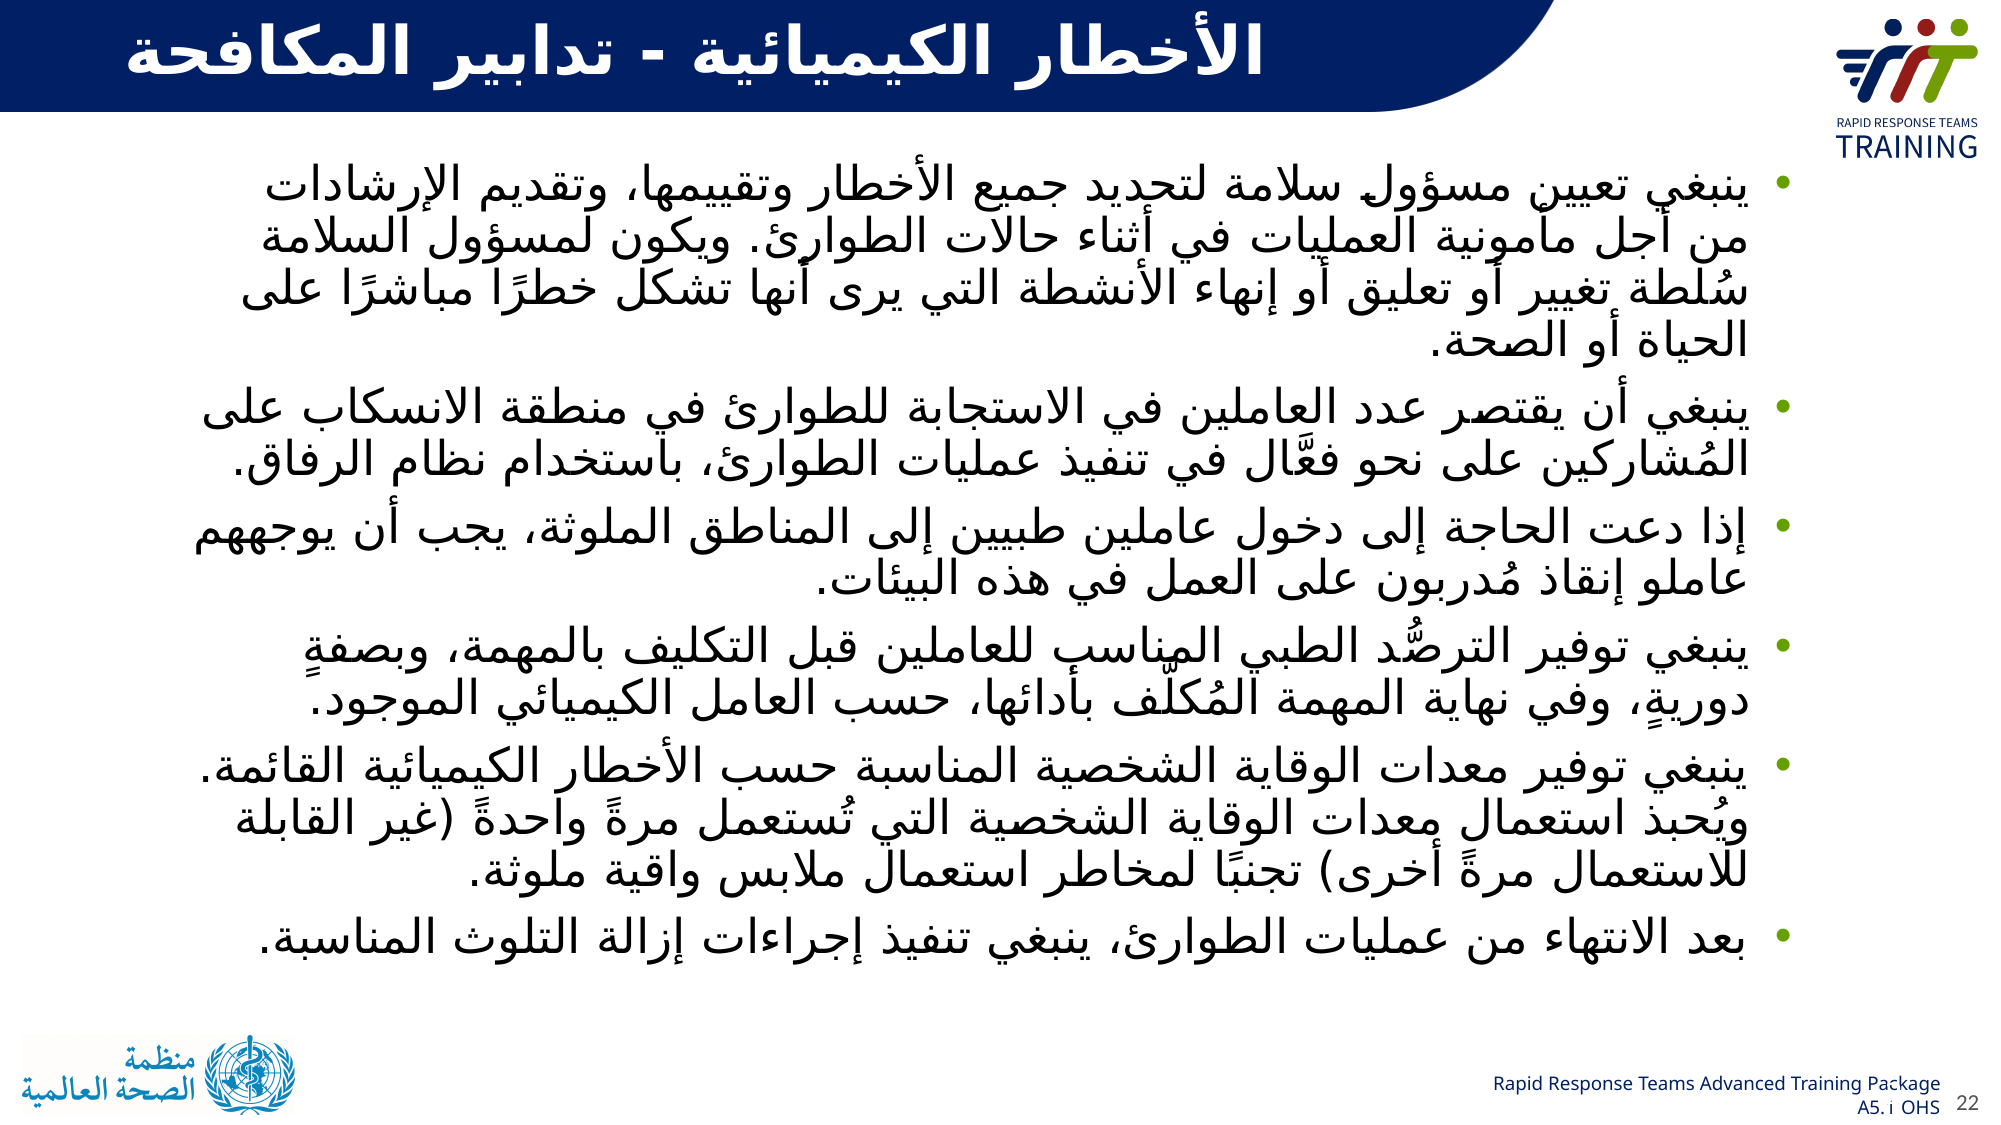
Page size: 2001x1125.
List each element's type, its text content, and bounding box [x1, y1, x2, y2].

slide_number 22 [1882, 1037, 1930, 1092]
picture [22, 1035, 295, 1115]
picture [0, 0, 1578, 112]
picture [1835, 19, 1978, 167]
list ينبغي تعيين مسؤول سلامة لتحديد جميع الأخطار وتقييمها، وتقديم الإرشادات من أجل مأمونية العمليات في أثناء حالات الطوارئ. ويكون لمسؤول السلامة سُلطة تغيير أو تعليق أو إنهاء الأنشطة التي يرى أنها تشكل خطرًا مباشرًا على الحياة أو الصحة. ينبغي أن يقتصر عدد العاملين في الاستجابة للطوارئ في منطقة الانسكاب على المُشاركين على نحو فعَّال في تنفيذ عمليات الطوارئ، باستخدام نظام الرفاق. إذا دعت الحاجة إلى دخول عاملين طبيين إلى المناطق الملوثة، يجب أن يوجههم عاملو إنقاذ مُدربون على العمل في هذه البيئات. ينبغي توفير الترصُّد الطبي المناسب للعاملين قبل التكليف بالمهمة، وبصفةٍ دوريةٍ، وفي نهاية المهمة المُكلَّف بأدائها، حسب العامل الكيميائي الموجود. ينبغي توفير معدات الوقاية الشخصية المناسبة حسب الأخطار الكيميائية القائمة. ويُحبذ استعمال معدات الوقاية الشخصية التي تُستعمل مرةً واحدةً (غير القابلة للاستعمال مرةً أخرى) تجنبًا لمخاطر استعمال ملابس واقية ملوثة. بعد الانتهاء من عمليات الطوارئ، ينبغي تنفيذ إجراءات إزالة التلوث المناسبة. [179, 151, 1799, 1028]
title الأخطار الكيميائية - تدابير المكافحة [27, 0, 1276, 107]
picture [252, 1050, 258, 1059]
